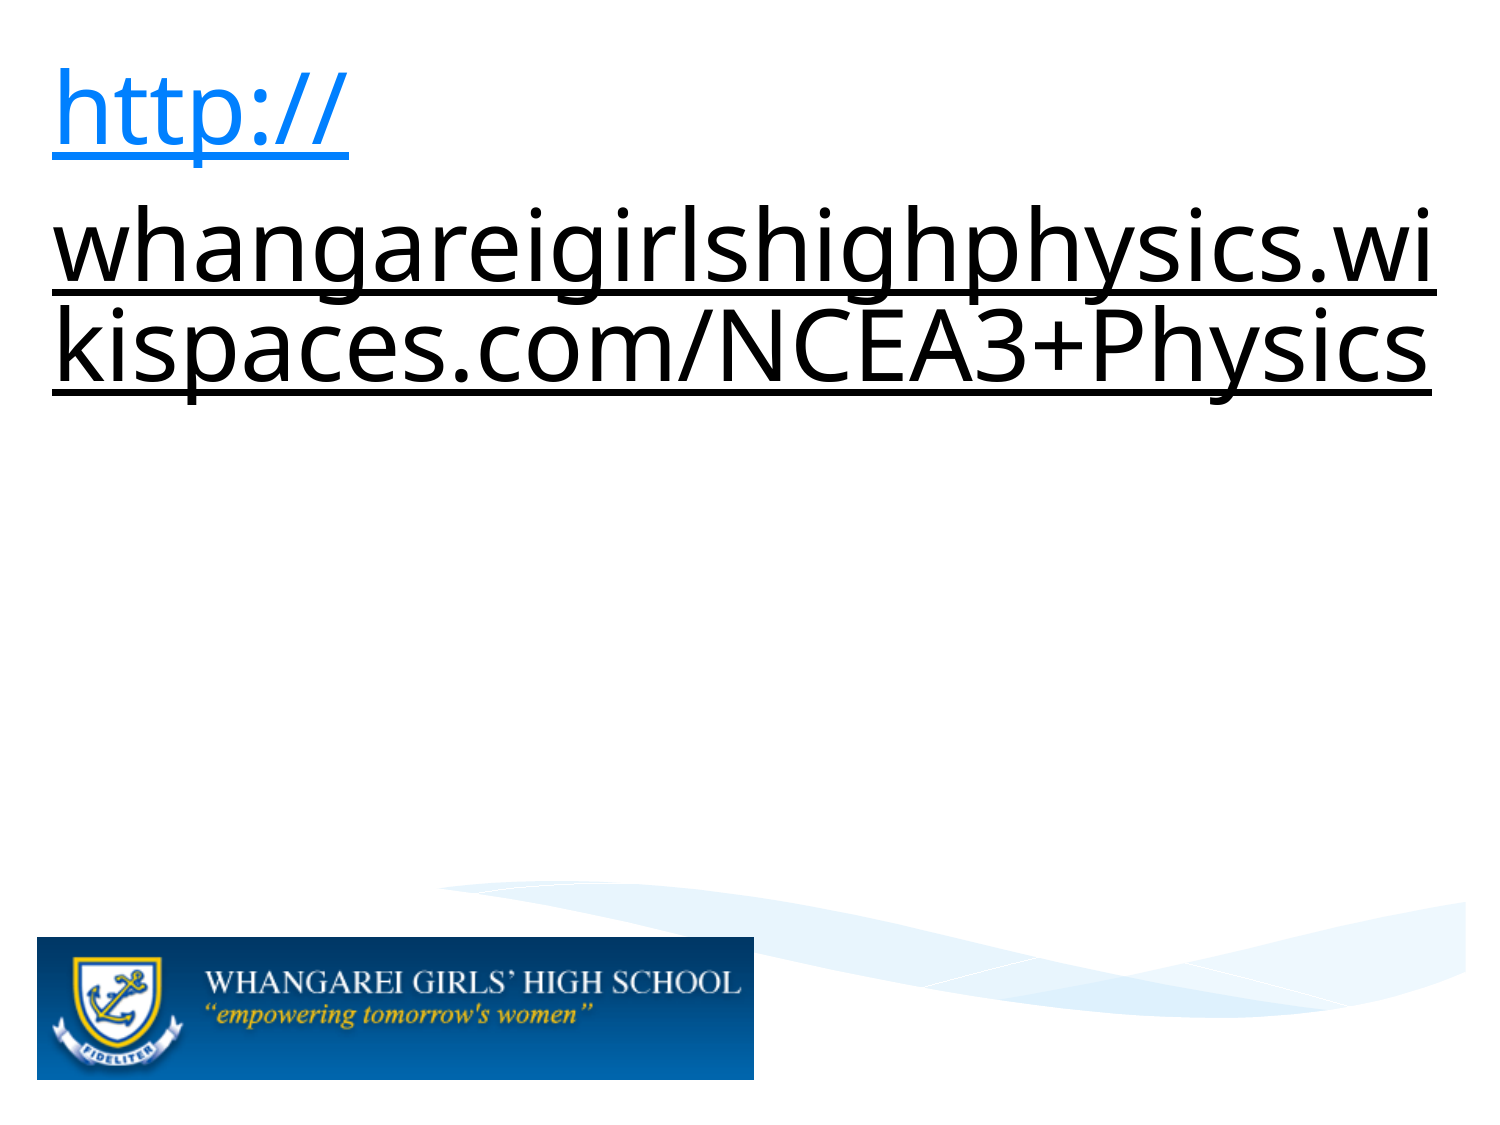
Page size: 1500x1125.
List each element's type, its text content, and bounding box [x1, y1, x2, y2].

text_box http://whangareigirlshighphysics.wikispaces.com/NCEA3+Physics [37, 37, 1475, 445]
picture [37, 937, 754, 1080]
